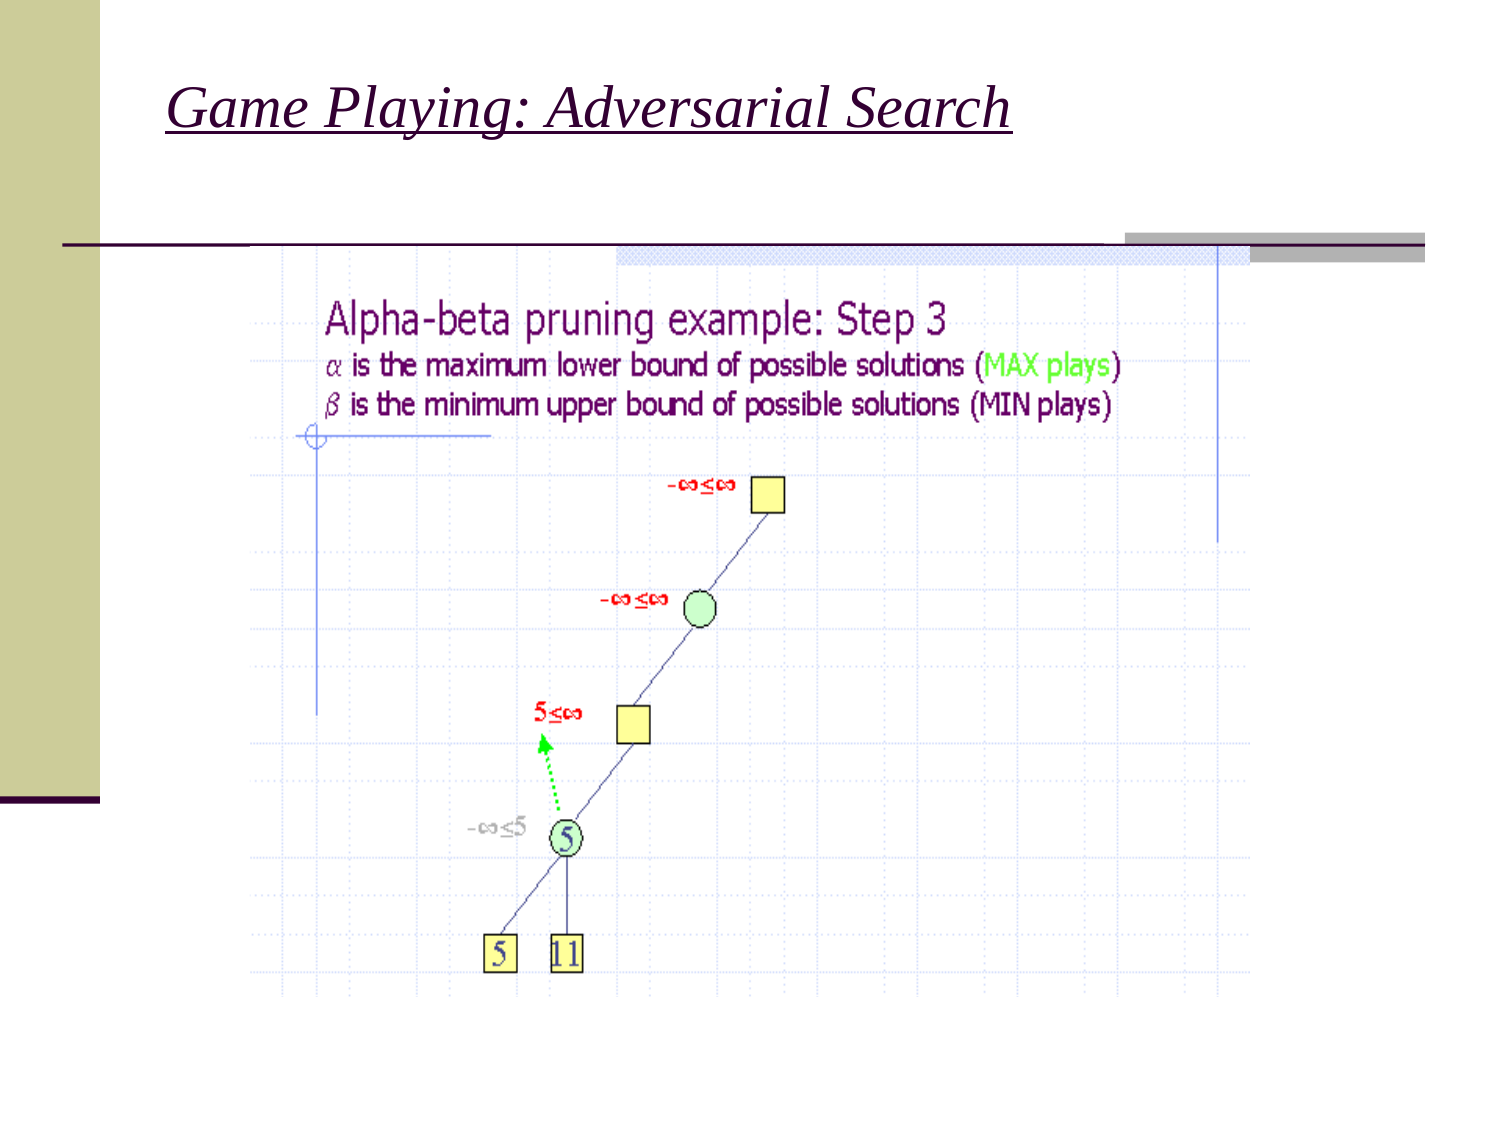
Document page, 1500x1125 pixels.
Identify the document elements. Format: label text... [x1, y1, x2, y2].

title Game Playing: Adversarial Search [149, 45, 1426, 162]
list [249, 245, 1251, 997]
